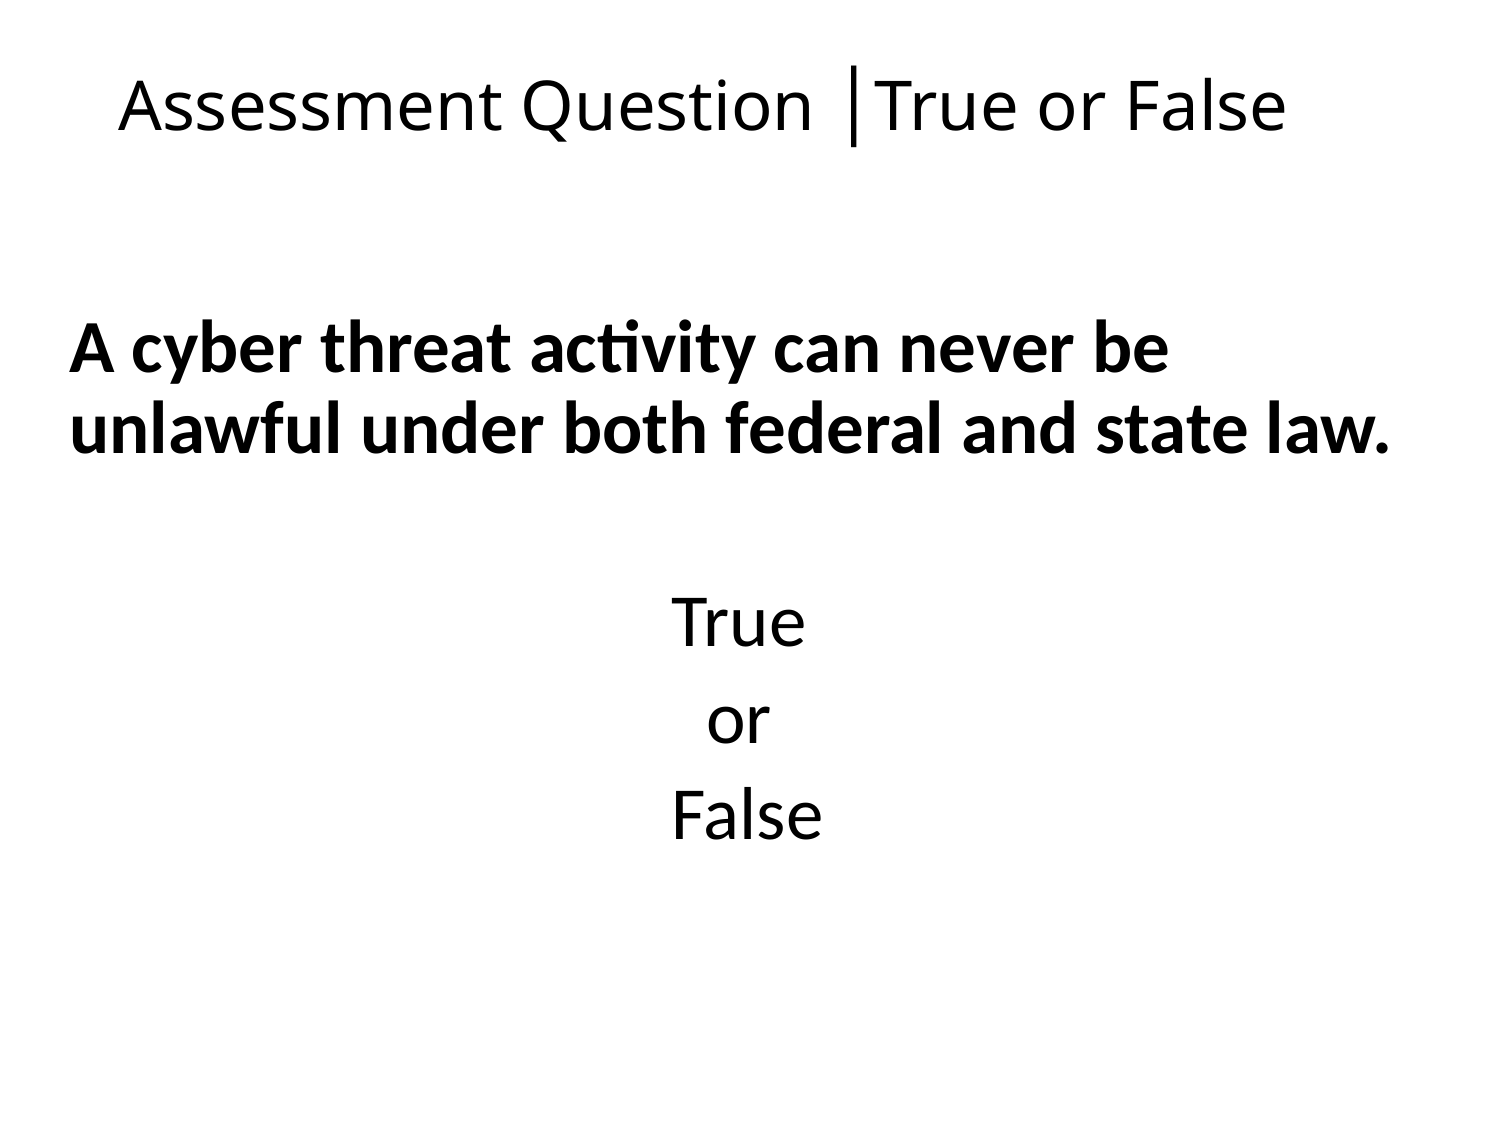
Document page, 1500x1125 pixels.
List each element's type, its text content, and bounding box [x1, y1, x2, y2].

list A cyber threat activity can never be unlawful under both federal and state law. True or False [54, 299, 1441, 1068]
title Assessment Question │True or False [102, 0, 1398, 218]
